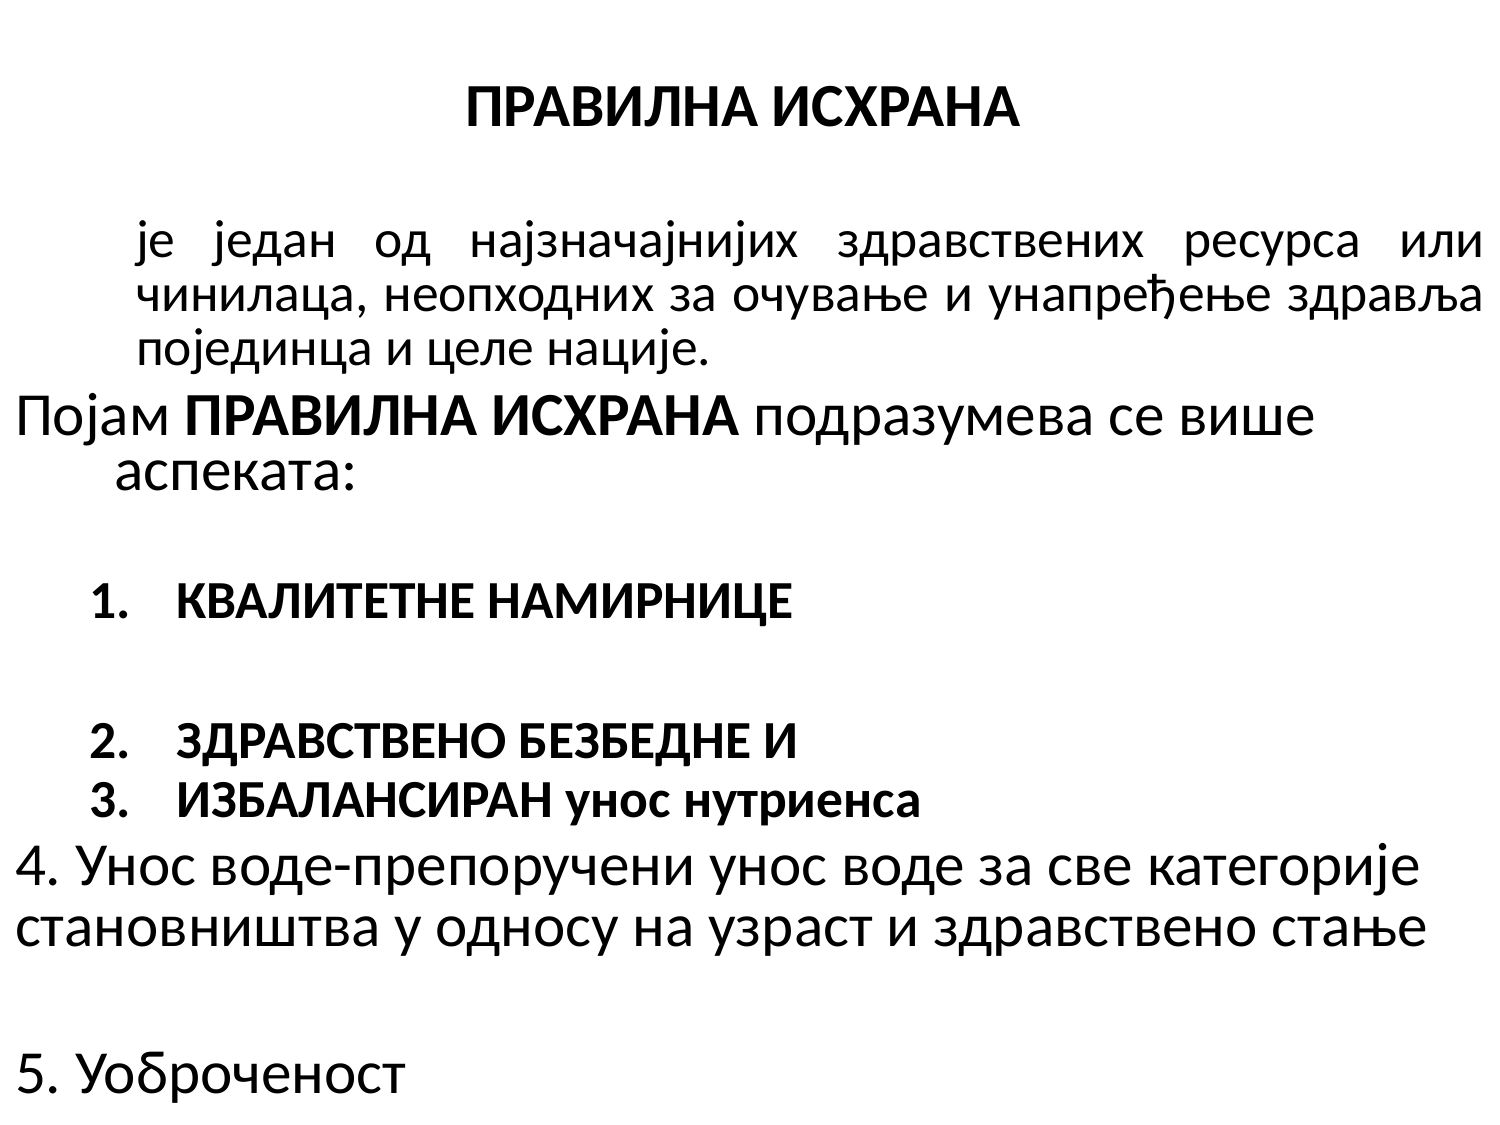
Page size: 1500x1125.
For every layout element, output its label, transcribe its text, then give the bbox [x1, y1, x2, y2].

list ПРАВИЛНА ИСХРАНА је један од најзначајнијих здравствених ресурса или чинилаца, неопходних за очување и унапређење здравља појединца и целе нације. Појам ПРАВИЛНА ИСХРАНА подразумева се више аспеката: КВАЛИТЕТНЕ НАМИРНИЦЕ ЗДРАВСТВЕНО БЕЗБЕДНЕ И ИЗБАЛАНСИРАН унос нутриенса 4. Унос воде-препоручени унос воде за све категорије становништва у односу на узраст и здравствено стање 5. Уоброченост [0, 0, 1500, 1125]
